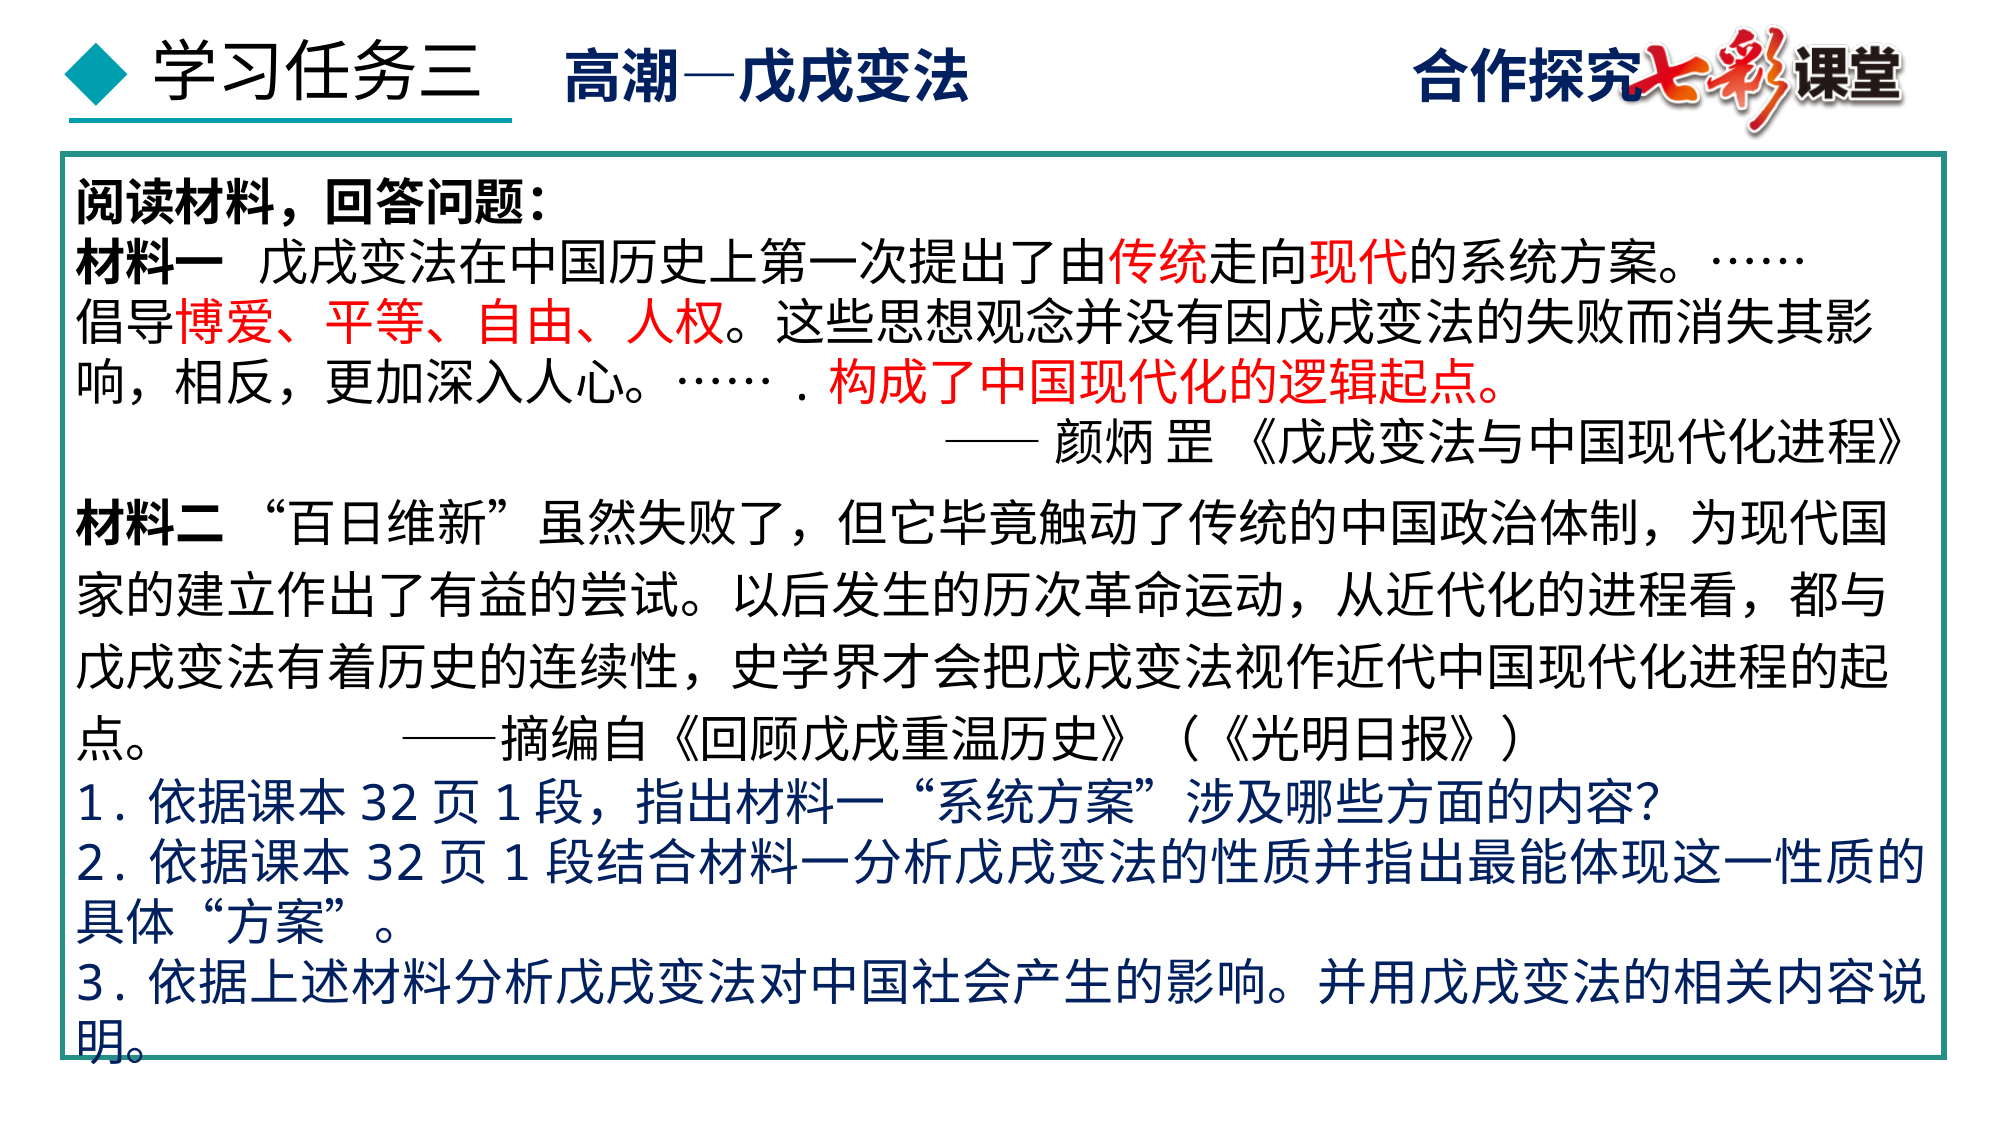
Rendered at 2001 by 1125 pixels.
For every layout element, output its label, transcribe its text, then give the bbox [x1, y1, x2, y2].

text_box 高潮—戊戌变法 [548, 31, 987, 117]
text_box 材料二 “百日维新”虽然失败了，但它毕竟触动了传统的中国政治体制，为现代国家的建立作出了有益的尝试。以后发生的历次革命运动，从近代化的进程看，都与戊戌变法有着历史的连续性，史学界才会把戊戌变法视作近代中国现代化进程的起点。 ——摘编自《回顾戊戌重温历史》（《光明日报》） [60, 472, 1905, 775]
text_box 阅读材料，回答问题： 材料一 戊戌变法在中国历史上第一次提出了由传统走向现代的系统方案。…… 倡导博爱、平等、自由、人权。这些思想观念并没有因戊戌变法的失败而消失其影 响，相反，更加深入人心。…….构成了中国现代化的逻辑起点。 ——颜炳 罡 《戊戌变法与中国现代化进程》 1.依据课本32页1段，指出材料一“系统方案”涉及哪些方面的内容？ 2.依据课本32页1段结合材料一分析戊戌变法的性质并指出最能体现这一性质的具体“方案”。 3.依据上述材料分析戊戌变法对中国社会产生的影响。并用戊戌变法的相关内容说明。 [60, 163, 1942, 1078]
picture [1614, 20, 1911, 140]
text_box 合作探究 [1396, 31, 1660, 117]
